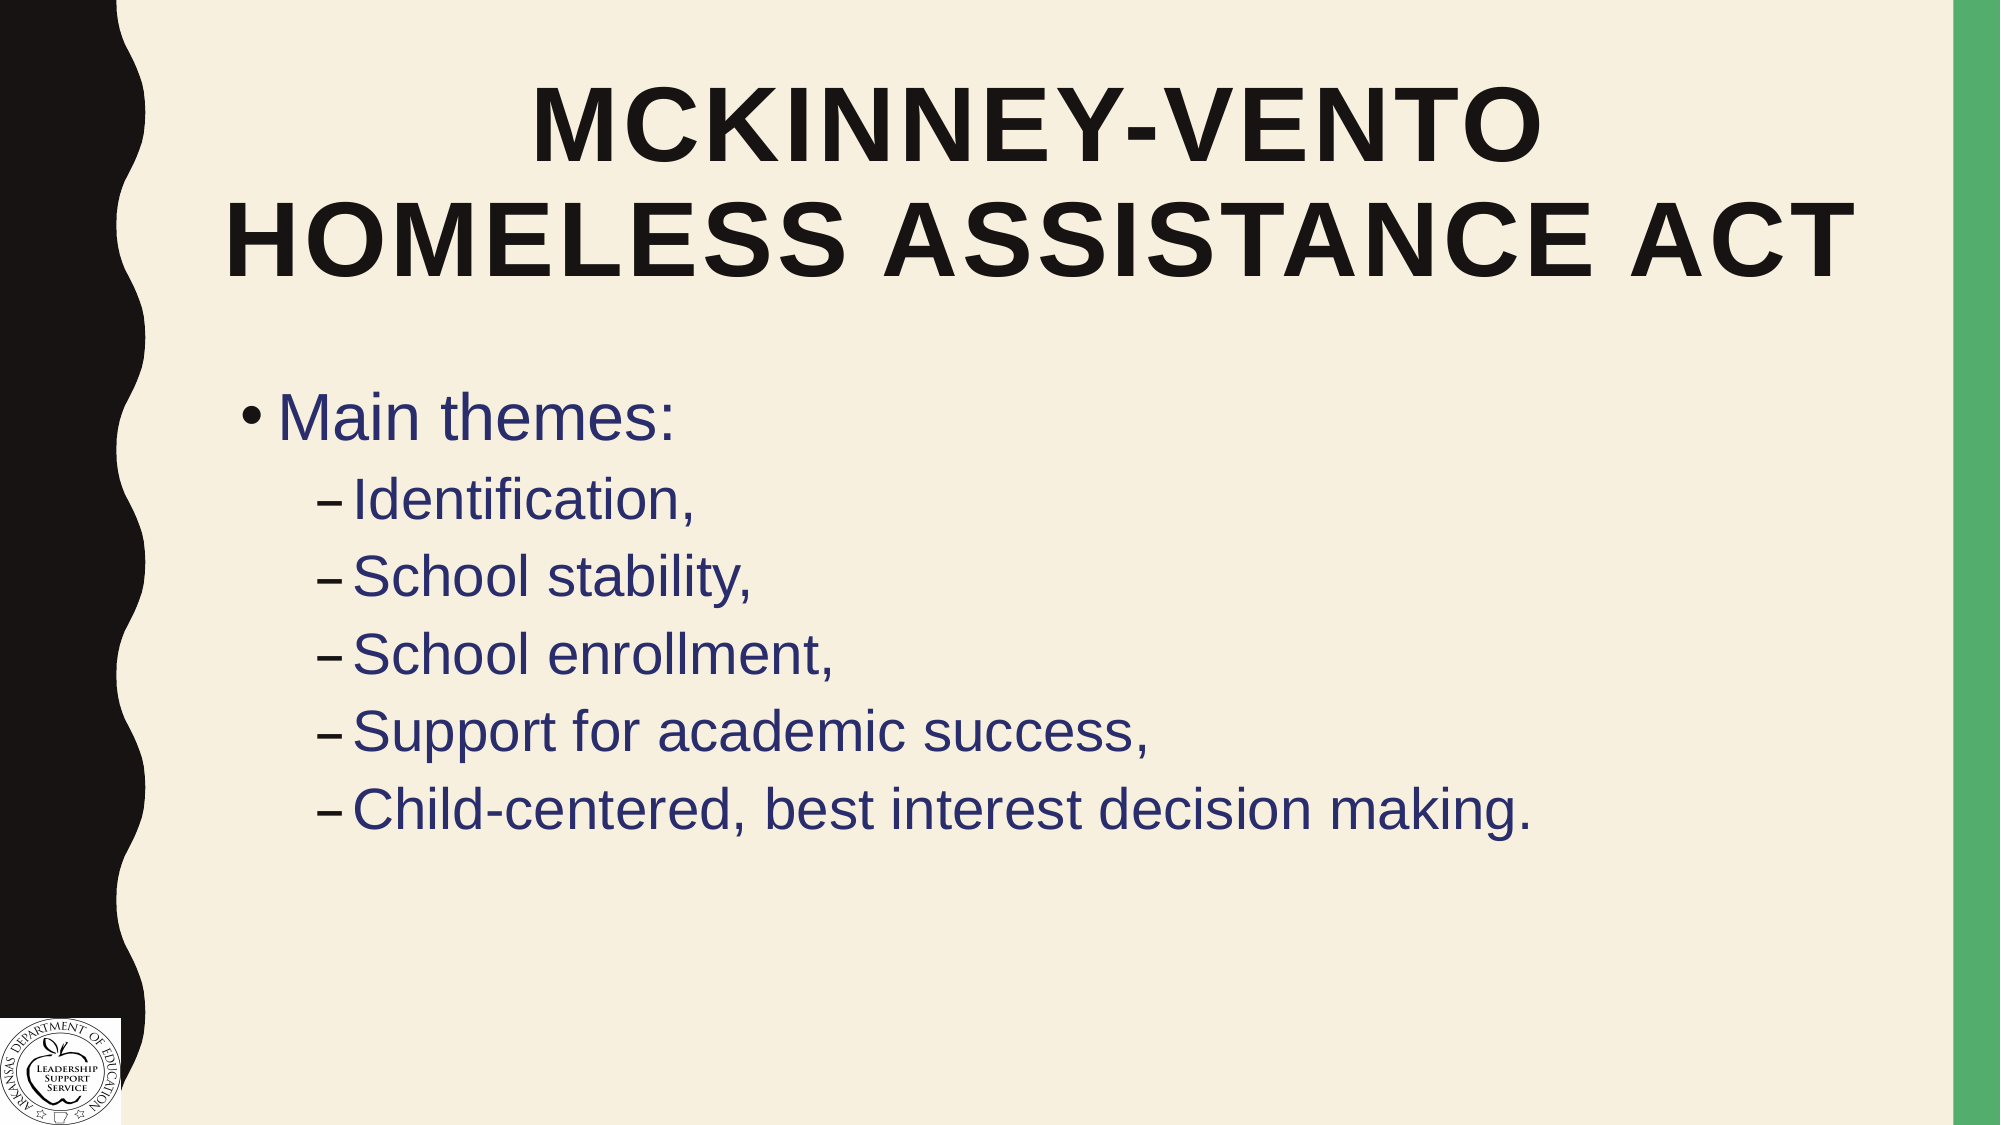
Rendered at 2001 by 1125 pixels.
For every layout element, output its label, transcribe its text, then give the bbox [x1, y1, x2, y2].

picture [0, 1018, 121, 1125]
list Main themes: Identification, School stability, School enrollment, Support for academic success, Child-centered, best interest decision making. [225, 375, 1800, 1064]
title McKinney-Vento Homeless Assistance Act [205, 62, 1875, 308]
